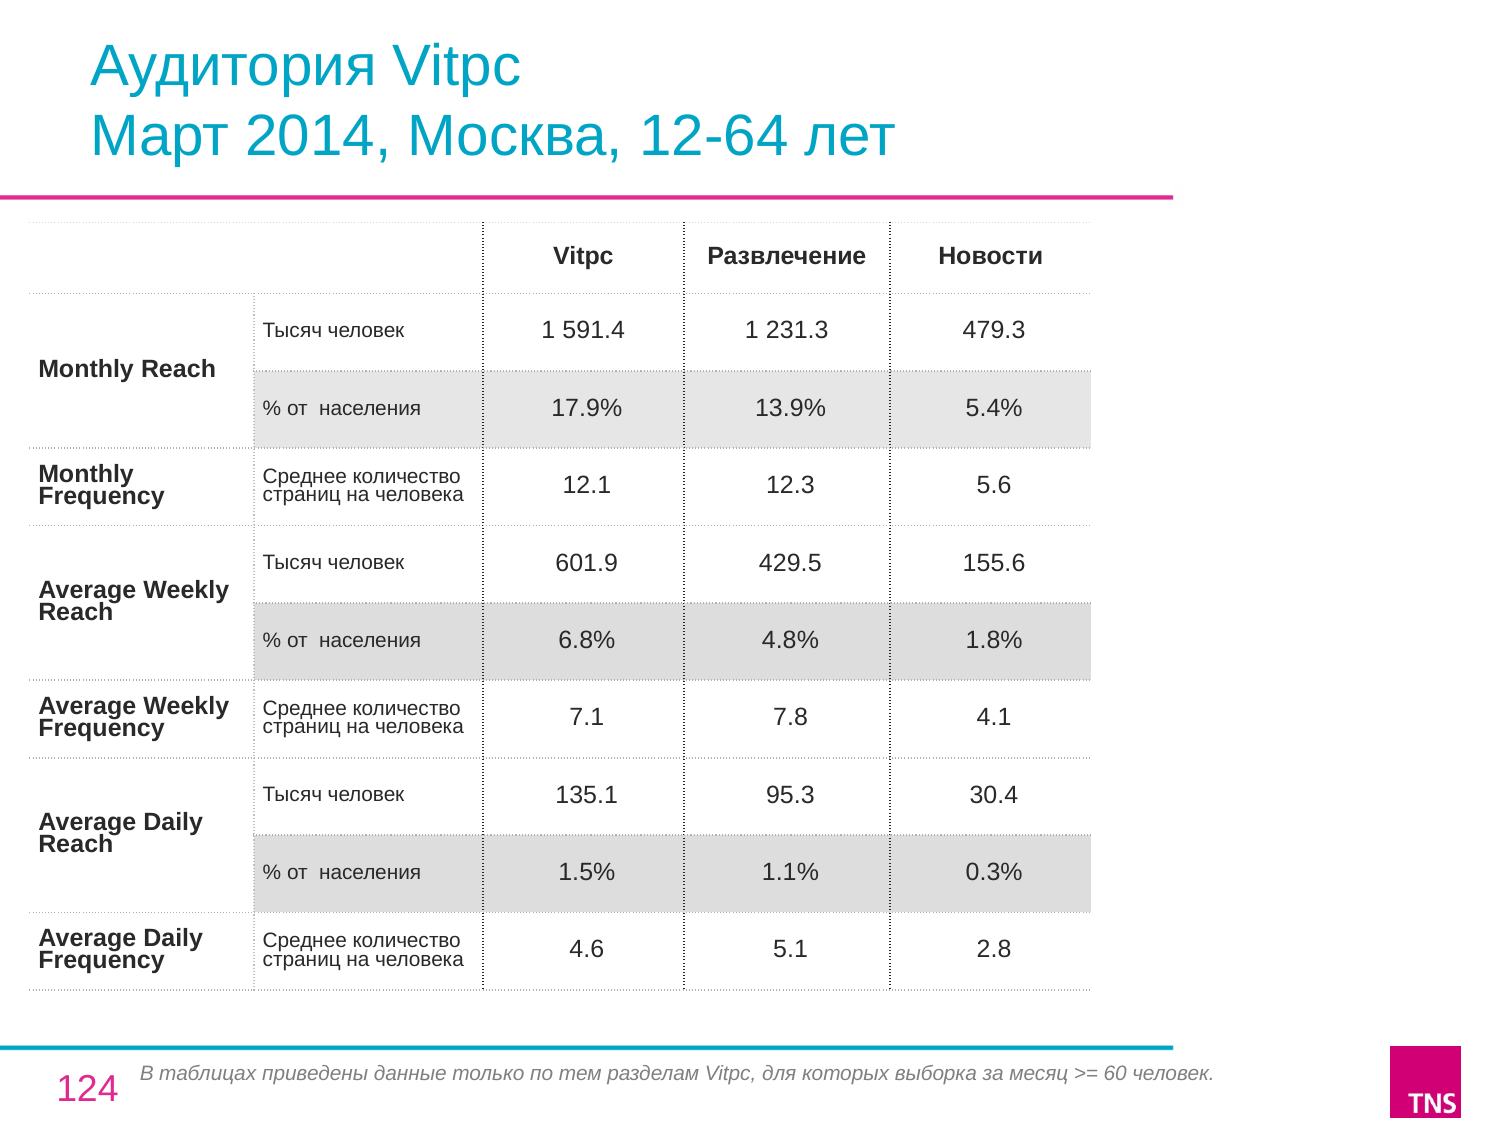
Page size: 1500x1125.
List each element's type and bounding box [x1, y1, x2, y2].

table_cell [29, 294, 1091, 990]
table_header [29, 223, 1091, 294]
slide_number [40, 1055, 392, 1125]
title [74, 8, 1476, 187]
picture [0, 0, 1500, 1125]
text_box [124, 1052, 1463, 1092]
